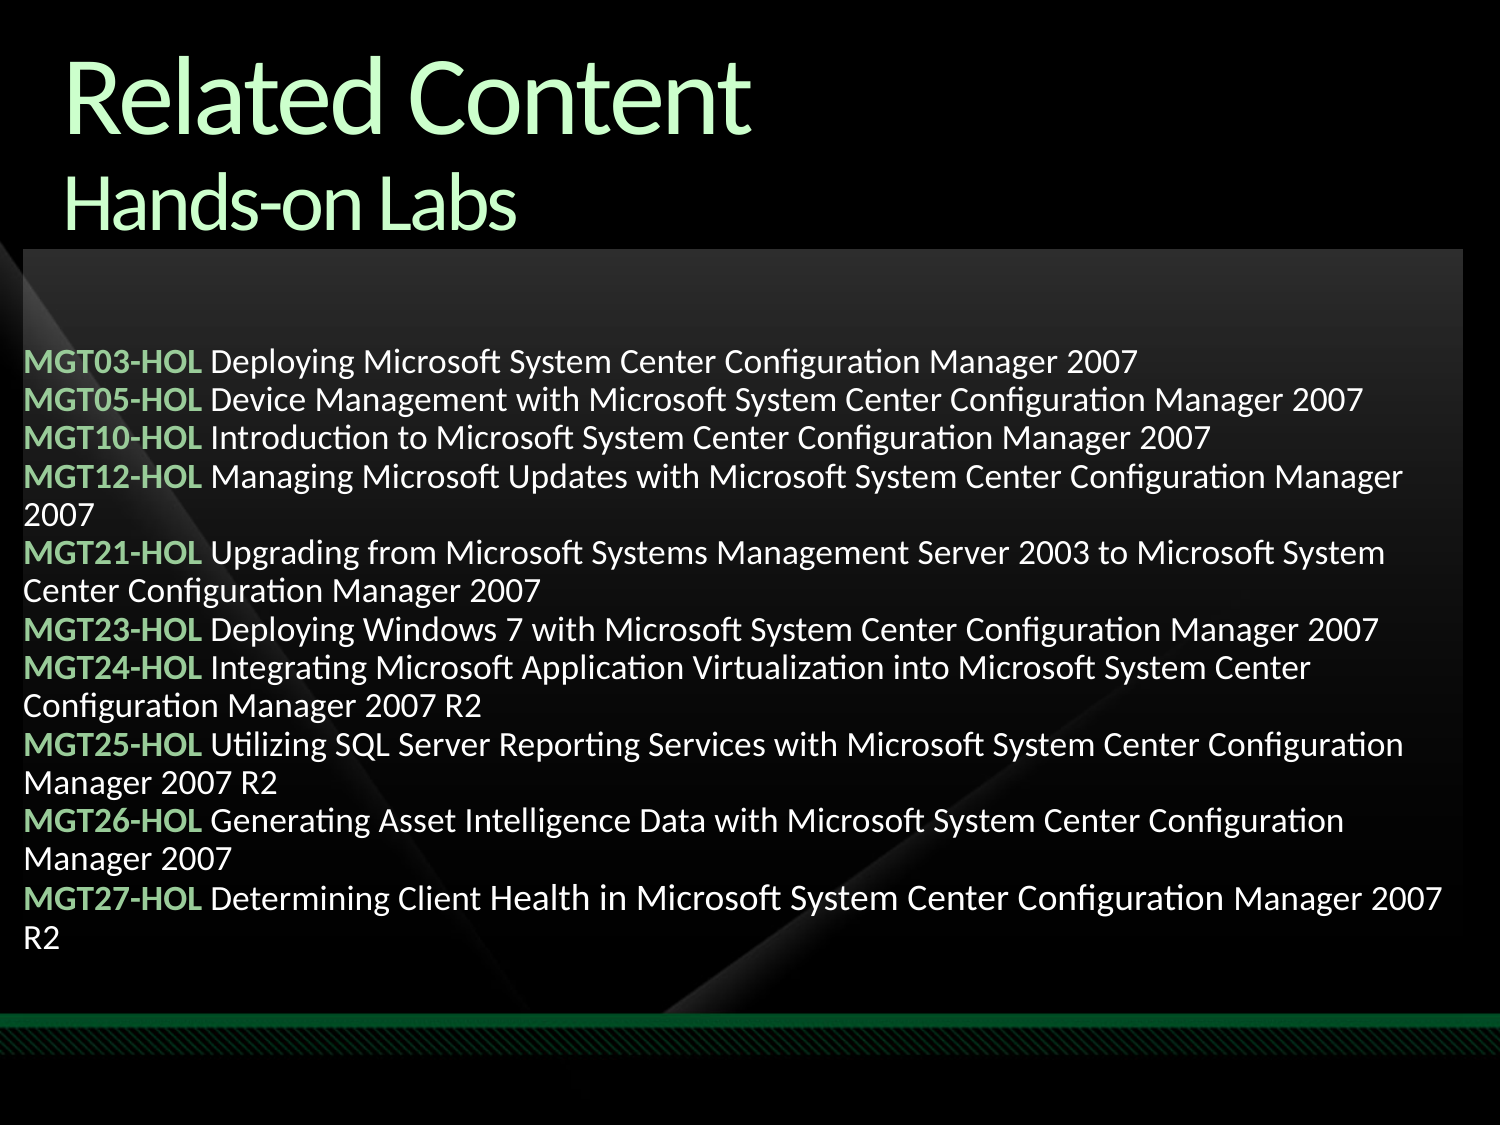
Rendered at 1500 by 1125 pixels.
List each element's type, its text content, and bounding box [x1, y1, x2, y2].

list MGT03-HOL Deploying Microsoft System Center Configuration Manager 2007 MGT05-HOL Device Management with Microsoft System Center Configuration Manager 2007 MGT10-HOL Introduction to Microsoft System Center Configuration Manager 2007 MGT12-HOL Managing Microsoft Updates with Microsoft System Center Configuration Manager 2007 MGT21-HOL Upgrading from Microsoft Systems Management Server 2003 to Microsoft System Center Configuration Manager 2007 MGT23-HOL Deploying Windows 7 with Microsoft System Center Configuration Manager 2007 MGT24-HOL Integrating Microsoft Application Virtualization into Microsoft System Center Configuration Manager 2007 R2 MGT25-HOL Utilizing SQL Server Reporting Services with Microsoft System Center Configuration Manager 2007 R2 MGT26-HOL Generating Asset Intelligence Data with Microsoft System Center Configuration Manager 2007 MGT27-HOL Determining Client Health in Microsoft System Center Configuration Manager 2007 R2 [22, 249, 1463, 1051]
title Related Content Hands-on Labs [62, 37, 1437, 249]
picture [0, 0, 1500, 1125]
